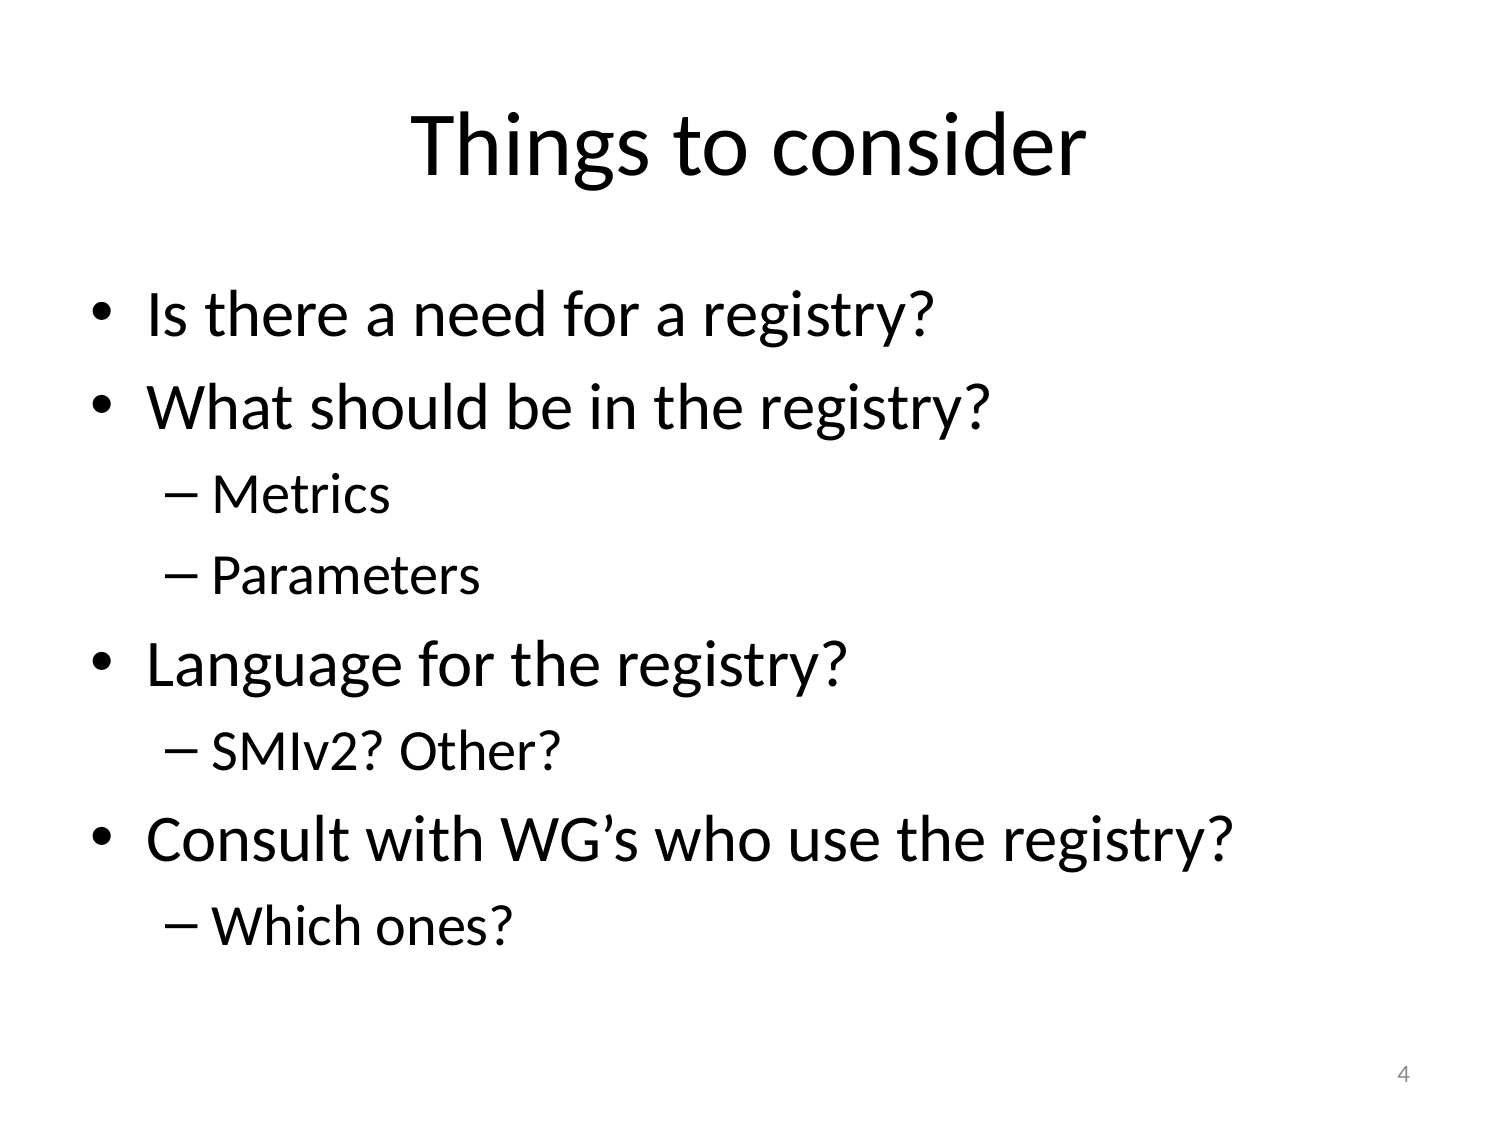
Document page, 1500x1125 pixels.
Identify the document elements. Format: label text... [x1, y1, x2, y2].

title Things to consider [75, 45, 1425, 233]
slide_number 4 [1074, 1042, 1425, 1103]
list Is there a need for a registry? What should be in the registry? Metrics Parameters Language for the registry? SMIv2? Other? Consult with WG’s who use the registry? Which ones? [75, 262, 1425, 1005]
